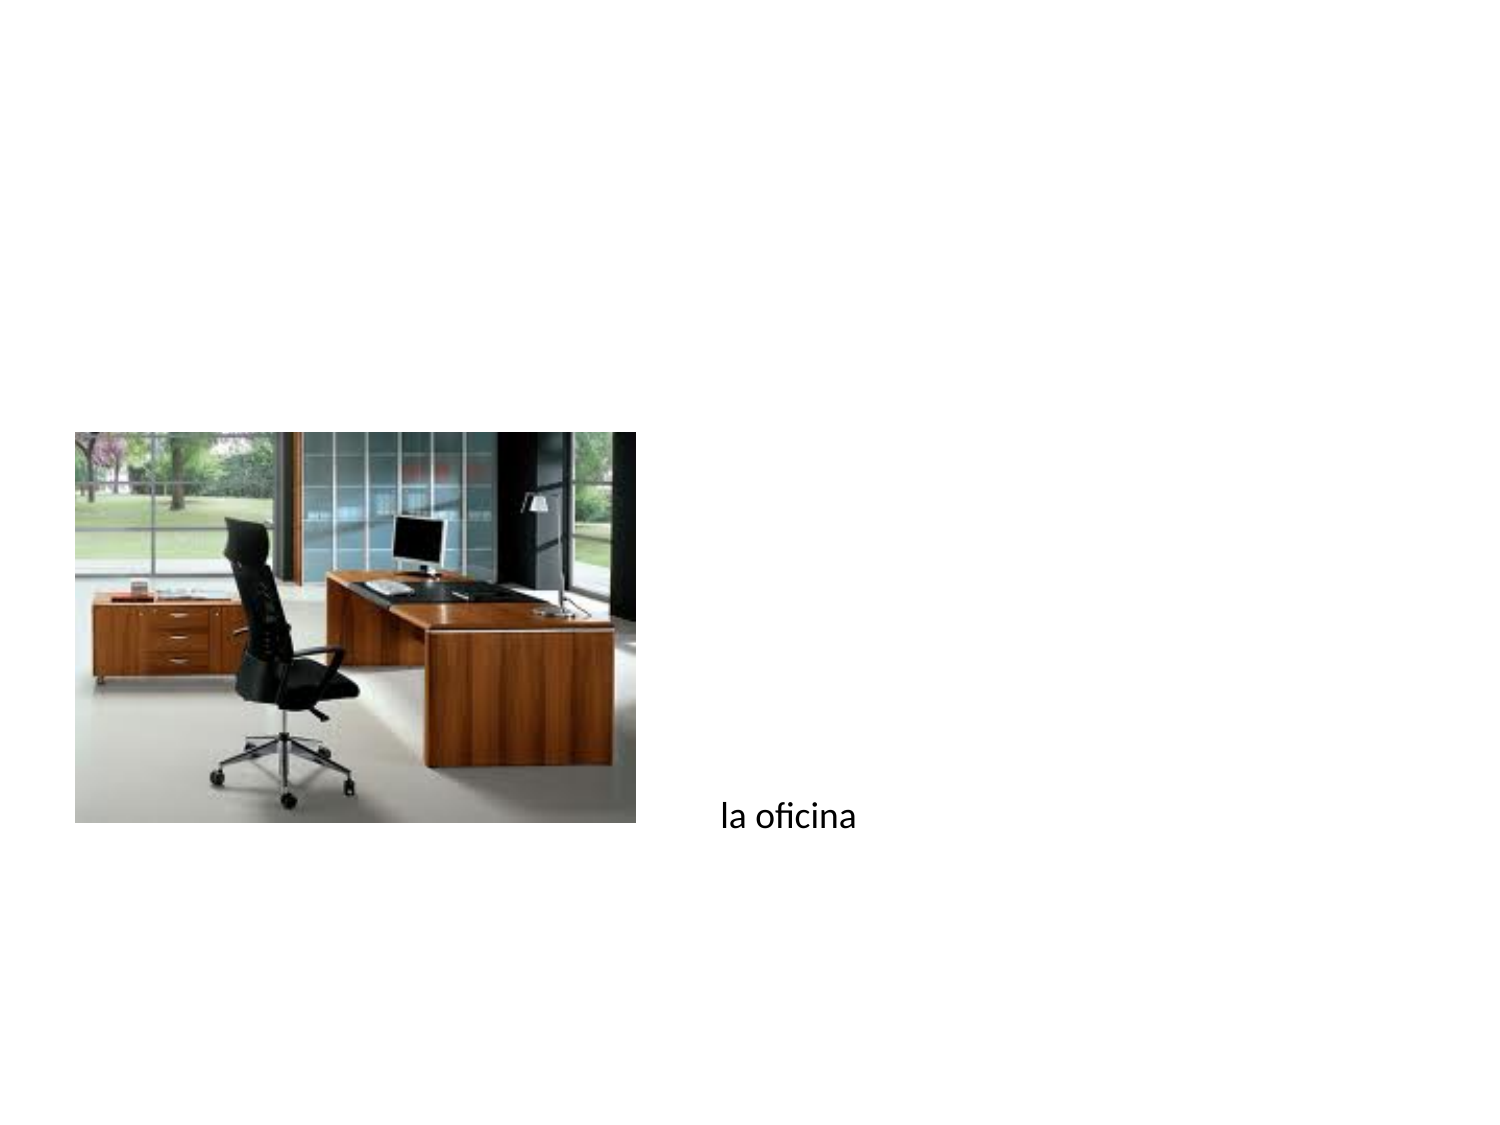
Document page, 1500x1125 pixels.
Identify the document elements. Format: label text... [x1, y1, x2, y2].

text_box la oficina [705, 783, 1175, 844]
picture [74, 432, 636, 823]
